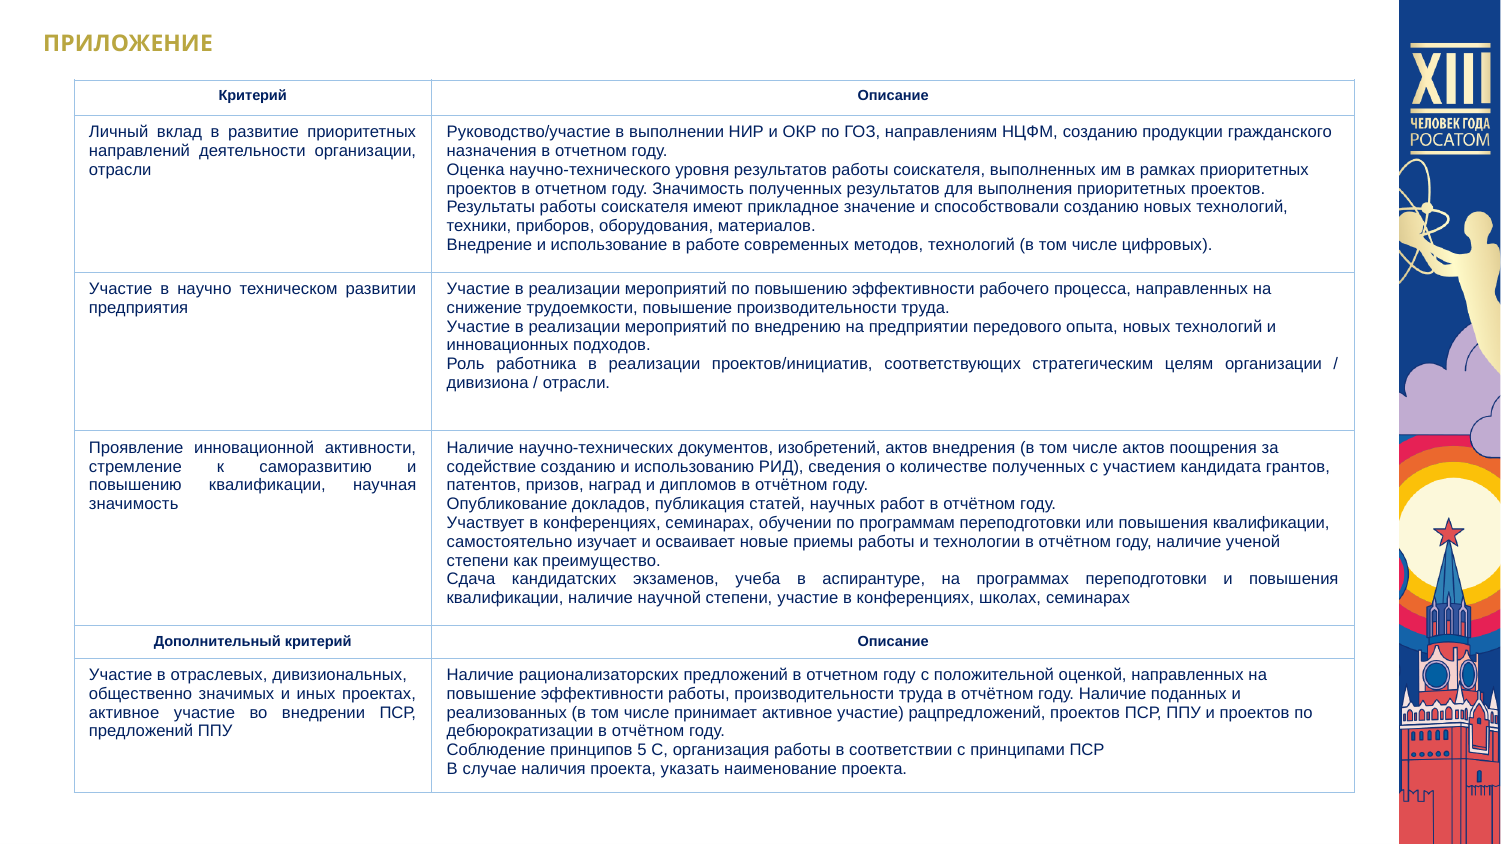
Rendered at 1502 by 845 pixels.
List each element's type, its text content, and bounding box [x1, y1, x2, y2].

picture [0, 0, 1501, 844]
table_cell Руководство/участие в выполнении НИР и ОКР по ГОЗ, направлениям НЦФМ, созданию продукции гражданского назначения в отчетном году. Оценка научно-технического уровня результатов работы соискателя, выполненных им в рамках приоритетных проектов в отчетном году. Значимость полученных результатов для выполнения приоритетных проектов. Результаты работы соискателя имеют прикладное значение и способствовали созданию новых технологий, техники, приборов, оборудования, материалов. Внедрение и использование в работе современных методов, технологий (в том числе цифровых). [432, 116, 1354, 272]
table_header Критерий [75, 81, 431, 115]
table_cell Дополнительный критерий [75, 626, 431, 658]
table_cell Наличие научно-технических документов, изобретений, актов внедрения (в том числе актов поощрения за содействие созданию и использованию РИД), сведения о количестве полученных с участием кандидата грантов, патентов, призов, наград и дипломов в отчётном году. Опубликование докладов, публикация статей, научных работ в отчётном году. Участвует в конференциях, семинарах, обучении по программам переподготовки или повышения квалификации, самостоятельно изучает и осваивает новые приемы работы и технологии в отчётном году, наличие ученой степени как преимущество. Сдача кандидатских экзаменов, учеба в аспирантуре, на программах переподготовки и повышения квалификации, наличие научной степени, участие в конференциях, школах, семинарах [432, 431, 1354, 625]
table_cell Личный вклад в развитие приоритетных направлений деятельности организации, отрасли [75, 116, 431, 272]
text_box ПРИЛОЖЕНИЕ [28, 21, 1401, 64]
table_cell Наличие рационализаторских предложений в отчетном году с положительной оценкой, направленных на повышение эффективности работы, производительности труда в отчётном году. Наличие поданных и реализованных (в том числе принимает активное участие) рацпредложений, проектов ПСР, ППУ и проектов по дебюрократизации в отчётном году. Соблюдение принципов 5 С, организация работы в соответствии с принципами ПСР В случае наличия проекта, указать наименование проекта. [432, 659, 1354, 792]
table_cell Описание [432, 626, 1354, 658]
table_cell Участие в отраслевых, дивизиональных, общественно значимых и иных проектах, активное участие во внедрении ПСР, предложений ППУ [75, 659, 431, 792]
table_cell Участие в научно техническом развитии предприятия [75, 273, 431, 430]
table_cell Проявление инновационной активности, стремление к саморазвитию и повышению квалификации, научная значимость [75, 431, 431, 625]
table_header Описание [432, 81, 1354, 115]
table_cell Участие в реализации мероприятий по повышению эффективности рабочего процесса, направленных на снижение трудоемкости, повышение производительности труда. Участие в реализации мероприятий по внедрению на предприятии передового опыта, новых технологий и инновационных подходов. Роль работника в реализации проектов/инициатив, соответствующих стратегическим целям организации / дивизиона / отрасли. [432, 273, 1354, 430]
